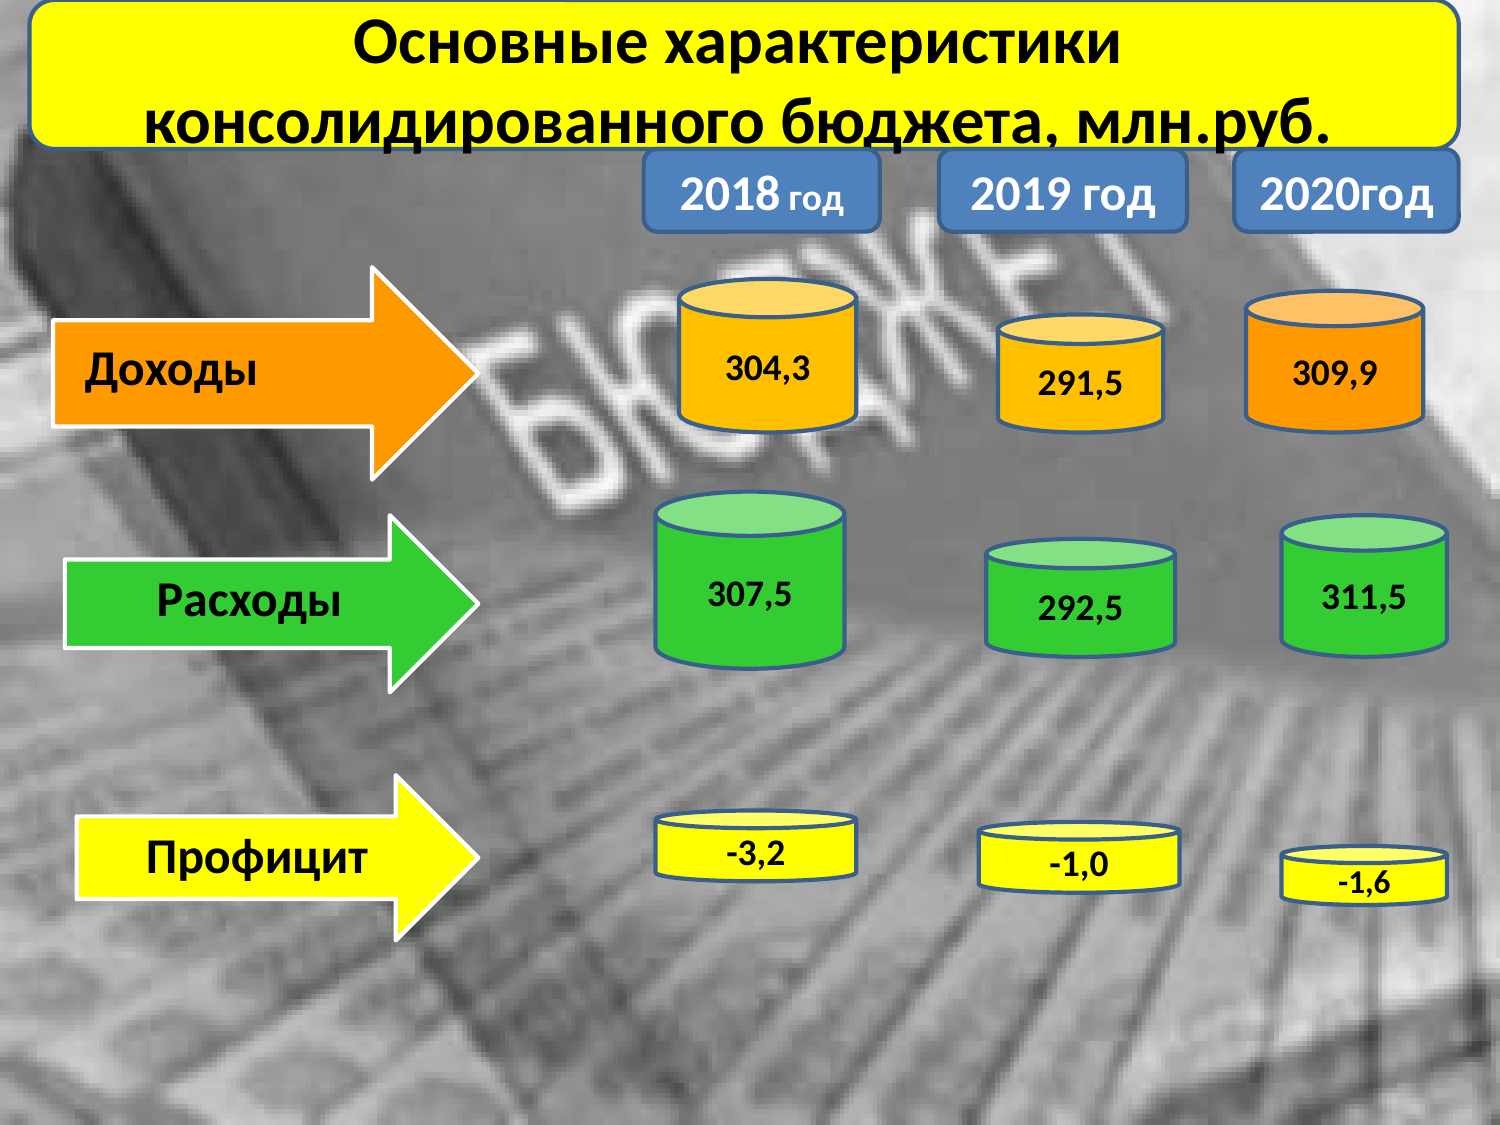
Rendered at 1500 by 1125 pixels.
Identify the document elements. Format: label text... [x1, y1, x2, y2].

text_box -1,6 [1279, 843, 1449, 908]
text_box 291,5 [995, 312, 1166, 435]
text_box 311,5 [1279, 513, 1449, 660]
text_box 2020год [1232, 146, 1461, 234]
text_box 304,3 [676, 276, 859, 435]
text_box 309,9 [1243, 288, 1426, 435]
text_box 2019 год [936, 146, 1190, 234]
text_box -3,2 [653, 808, 859, 884]
text_box [0, 0, 1500, 1125]
text_box Основные характеристики консолидированного бюджета, млн.руб. [53, 0, 1424, 165]
text_box [1424, 0, 1461, 147]
text_box Расходы [62, 513, 481, 695]
text_box 292,5 [984, 536, 1178, 660]
text_box 307,5 [653, 489, 847, 671]
text_box 2018 год [641, 146, 882, 234]
text_box -1,0 [976, 819, 1182, 895]
text_box [27, 0, 53, 152]
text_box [52, 266, 479, 480]
text_box Профицит [74, 773, 481, 943]
